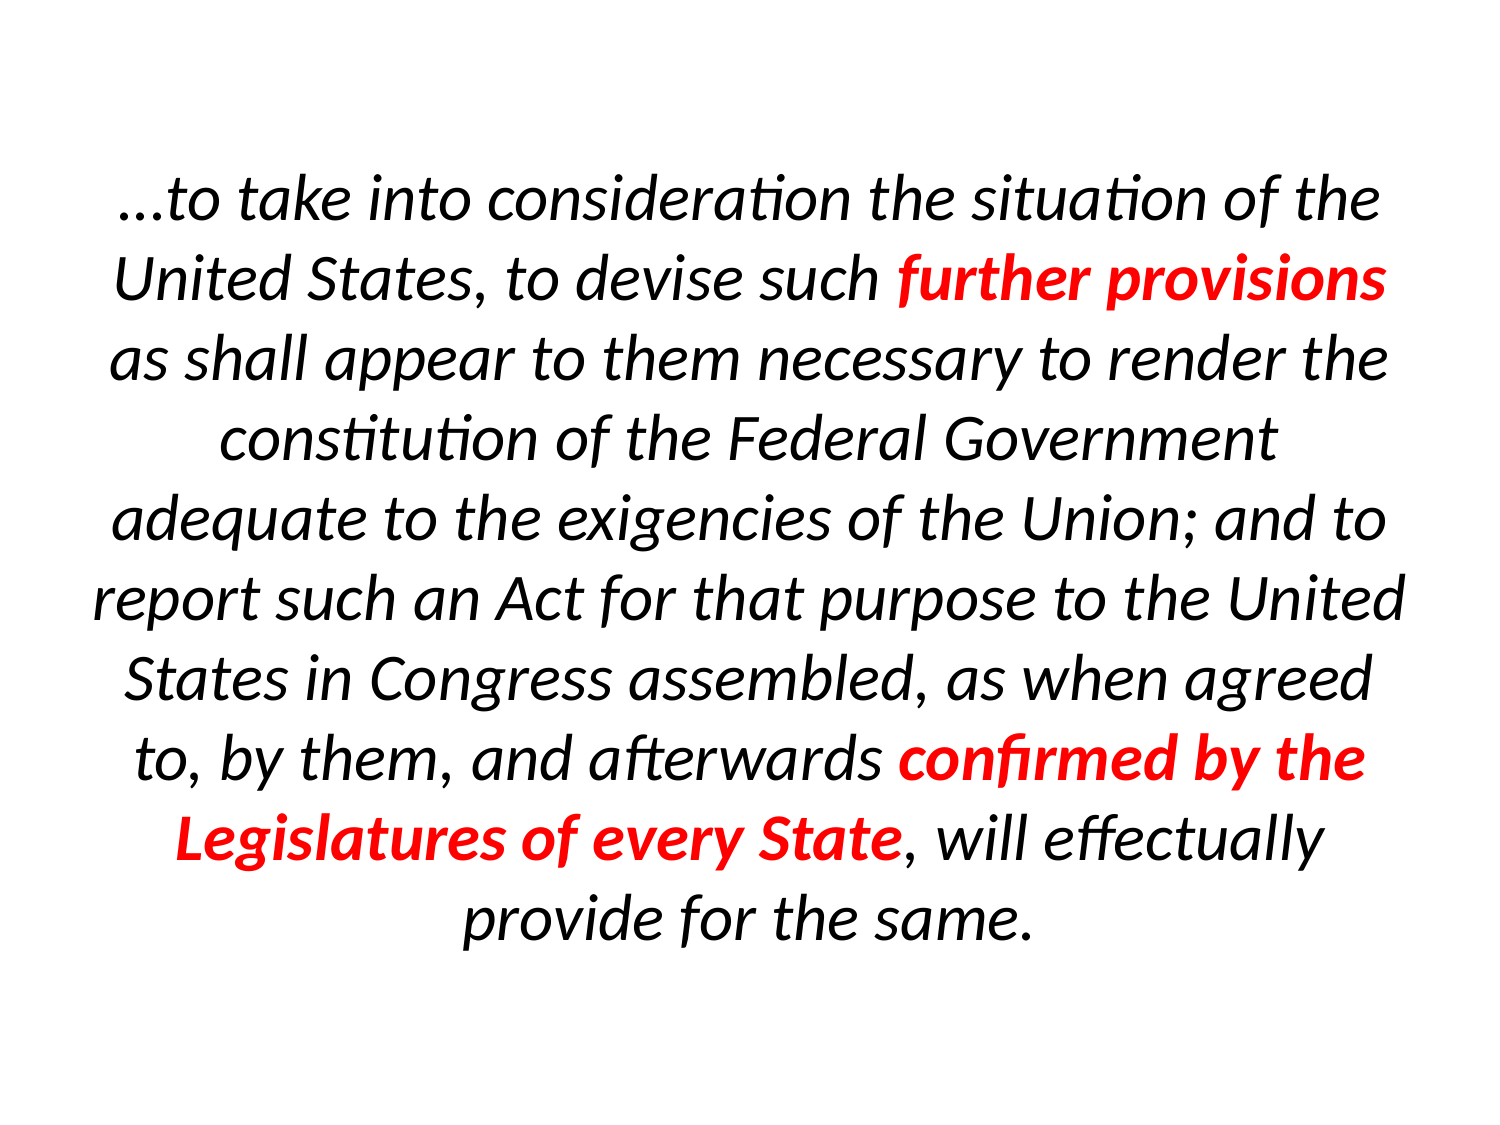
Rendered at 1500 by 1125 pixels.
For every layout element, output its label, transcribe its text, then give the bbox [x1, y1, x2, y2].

title ...to take into consideration the situation of the United States, to devise such further provisions as shall appear to them necessary to render the constitution of the Federal Government adequate to the exigencies of the Union; and to report such an Act for that purpose to the United States in Congress assembled, as when agreed to, by them, and afterwards confirmed by the Legislatures of every State, will effectually provide for the same. [75, 45, 1425, 1063]
